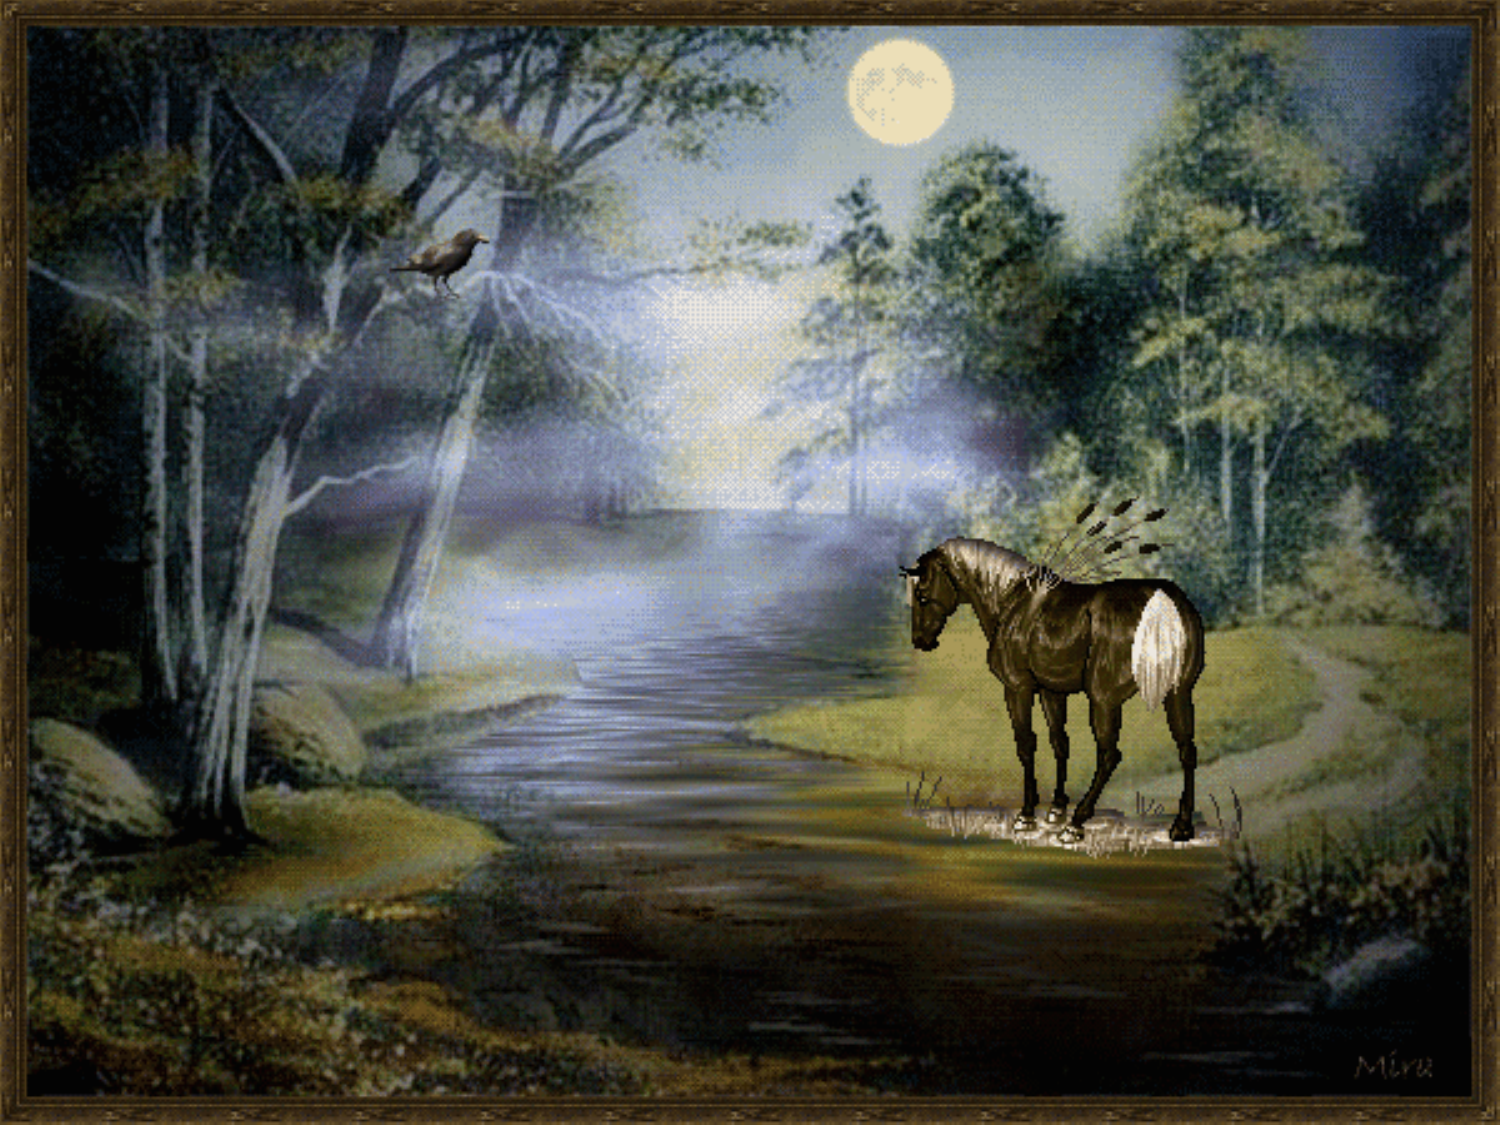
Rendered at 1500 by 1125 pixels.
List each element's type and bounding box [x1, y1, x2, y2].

list [0, 0, 1500, 1125]
